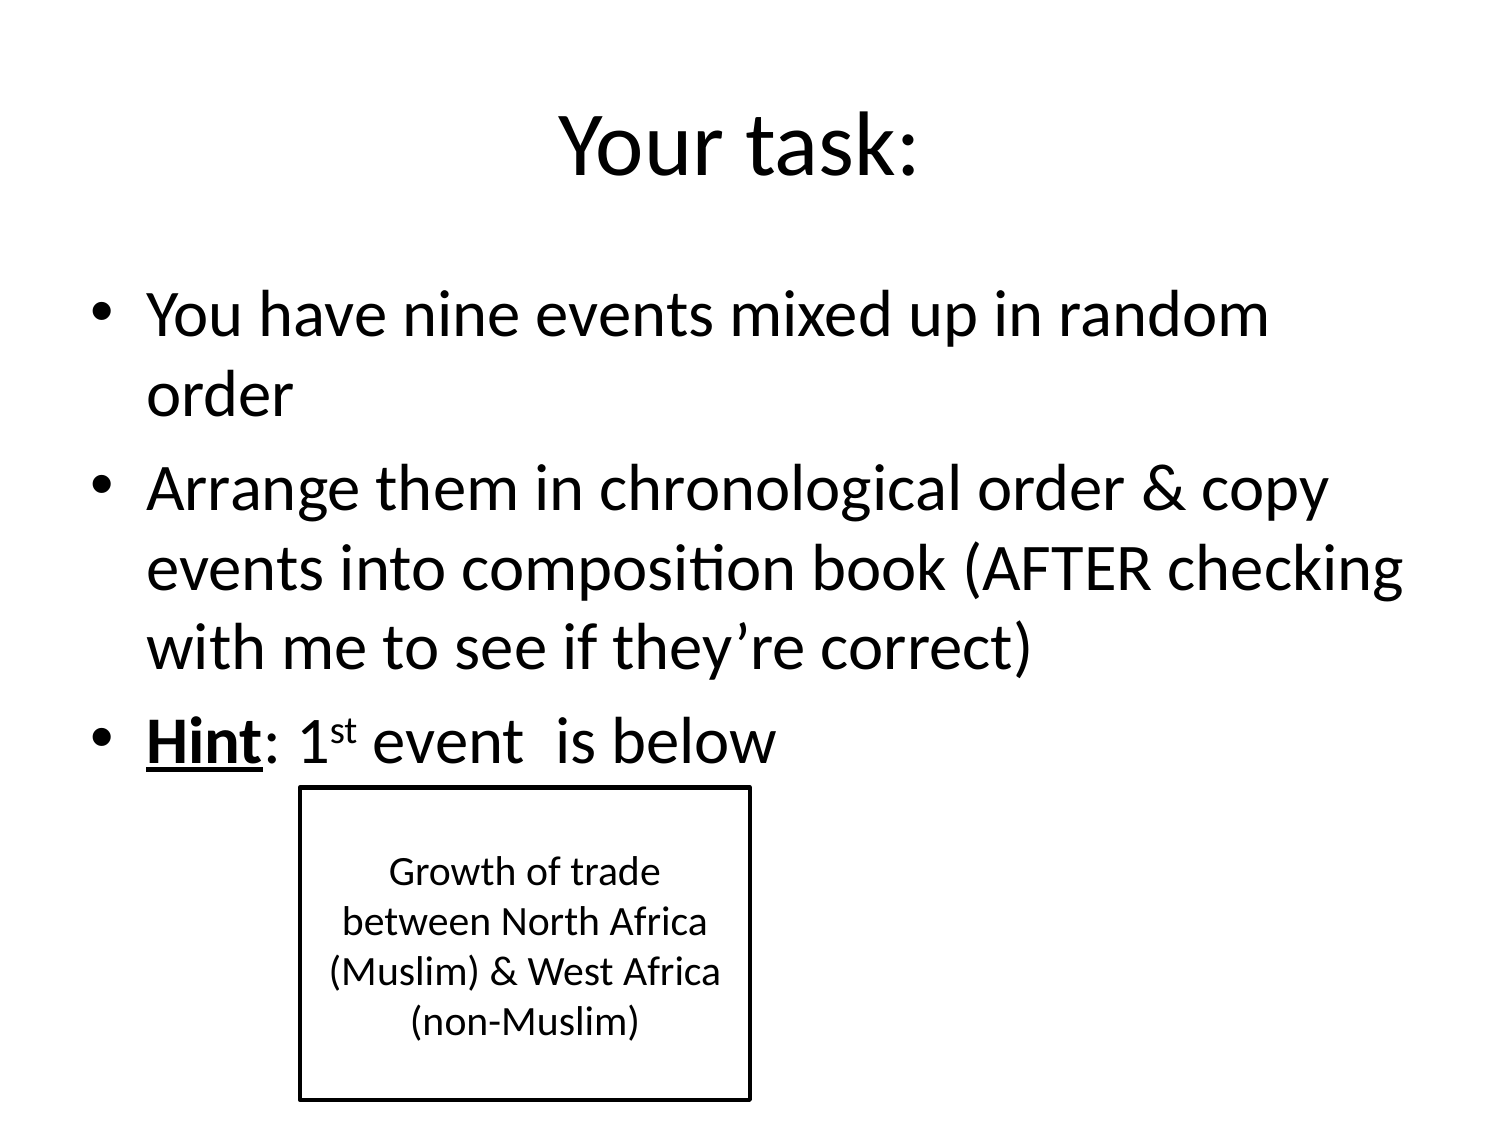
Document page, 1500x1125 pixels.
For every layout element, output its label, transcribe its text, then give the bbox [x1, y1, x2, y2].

title Your task: [75, 45, 1425, 233]
text_box Growth of trade between North Africa (Muslim) & West Africa (non-Muslim) [298, 785, 752, 1102]
list You have nine events mixed up in random order Arrange them in chronological order & copy events into composition book (AFTER checking with me to see if they’re correct) Hint: 1st event is below [75, 262, 1425, 1005]
